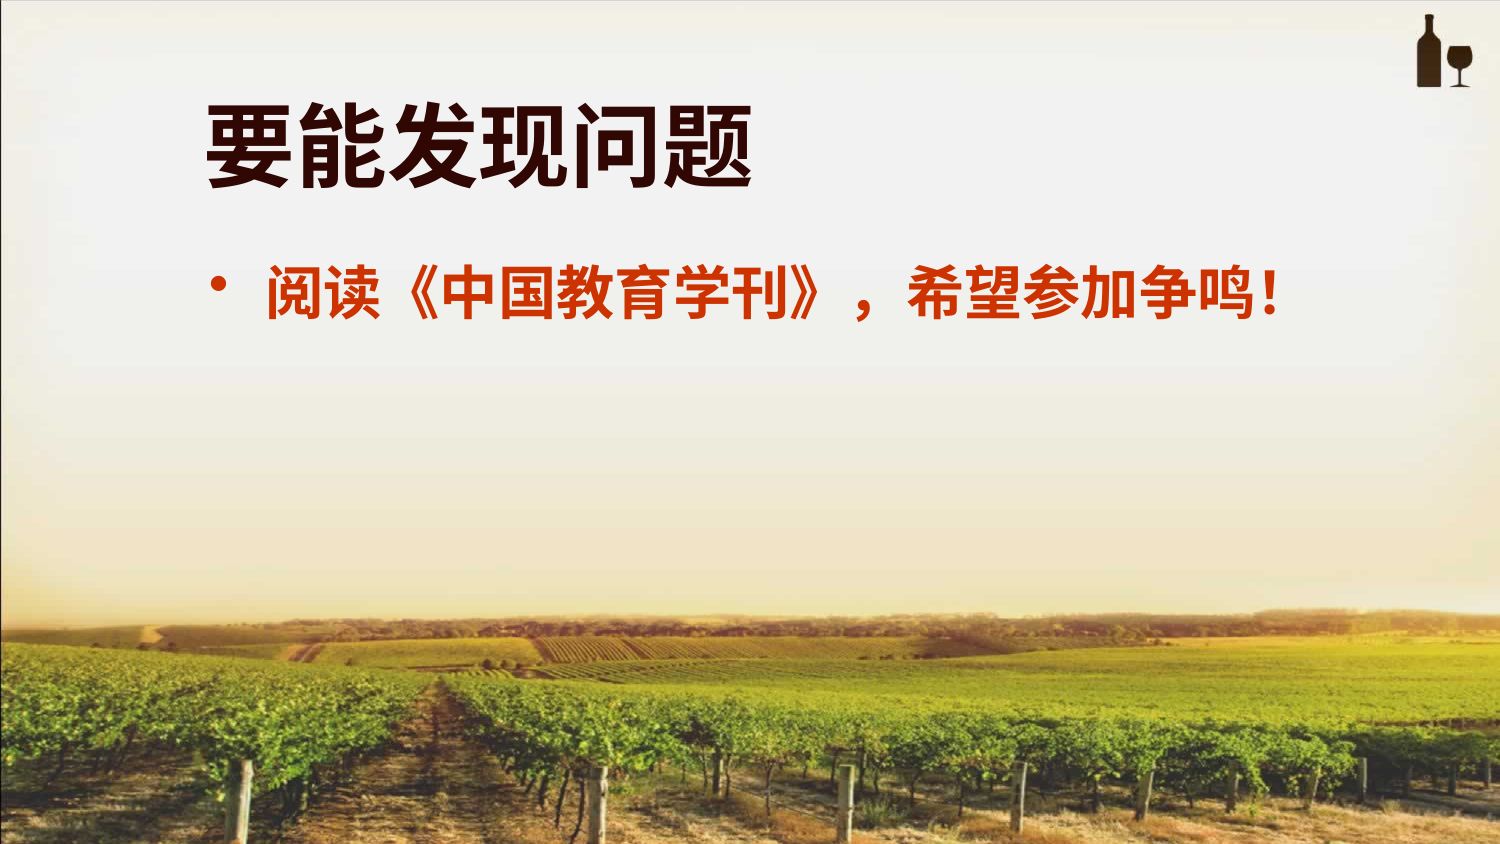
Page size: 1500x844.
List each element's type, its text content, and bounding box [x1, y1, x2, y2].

title 要能发现问题 [188, 26, 1468, 207]
picture [0, 0, 1500, 844]
list 阅读《中国教育学刊》，希望参加争鸣！ [193, 248, 1470, 755]
